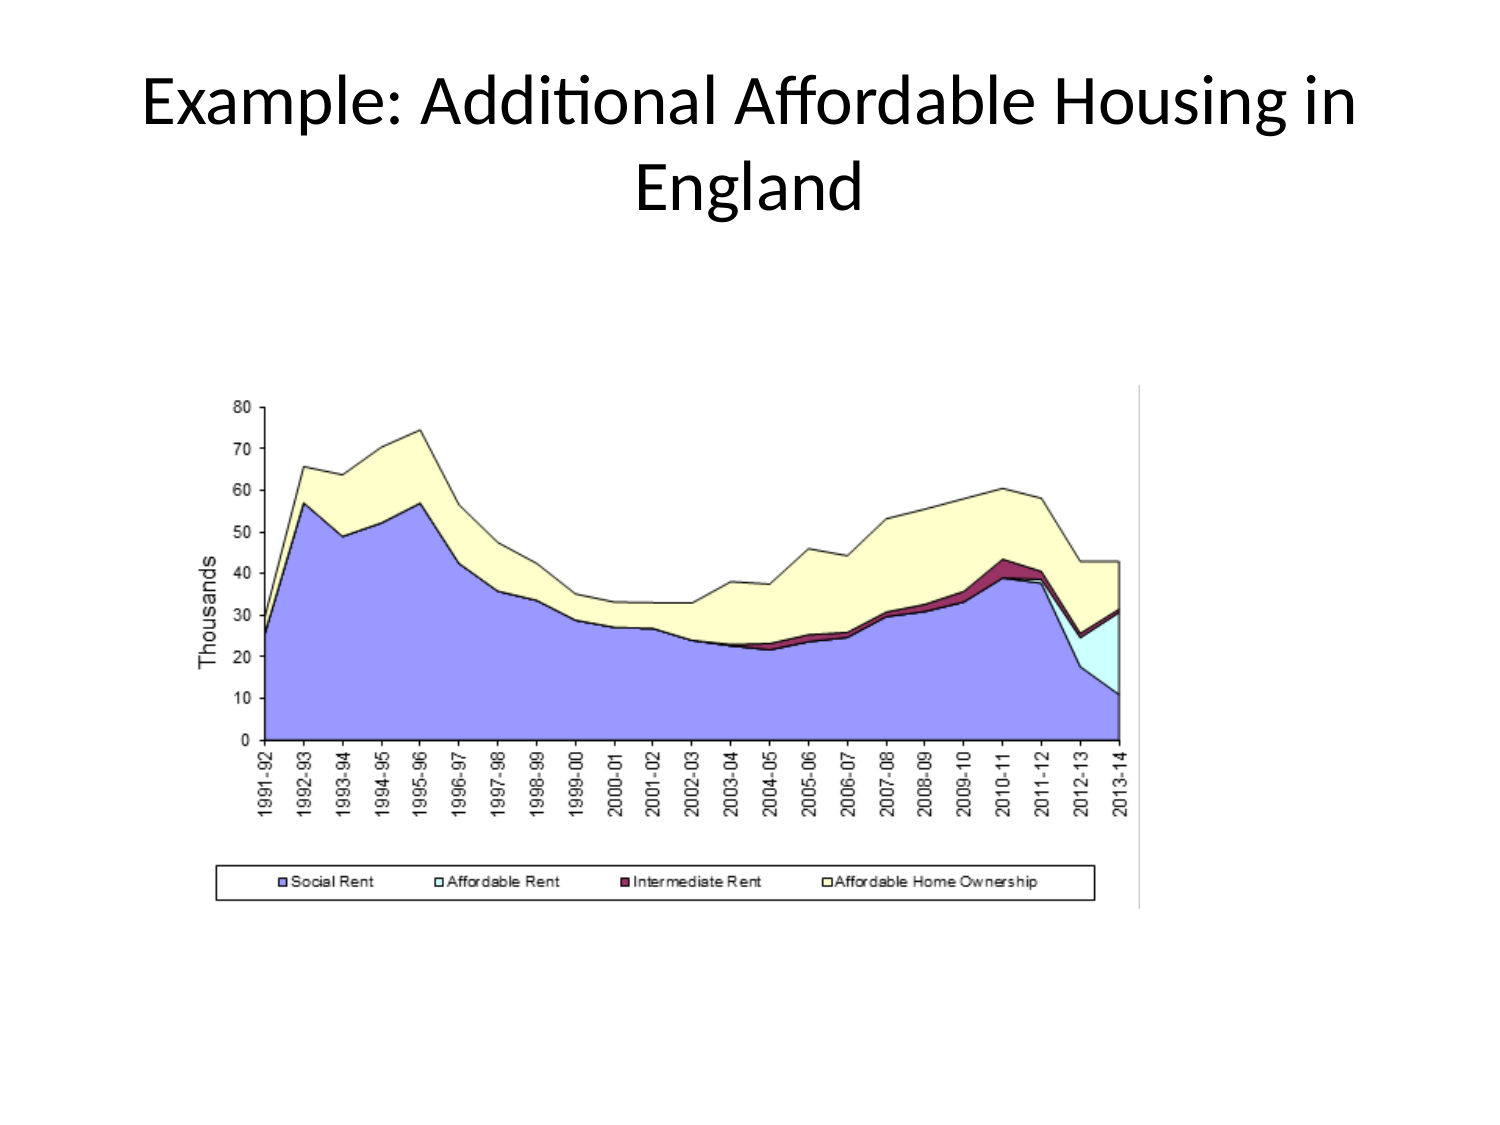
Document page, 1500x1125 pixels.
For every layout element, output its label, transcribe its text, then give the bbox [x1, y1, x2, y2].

title Example: Additional Affordable Housing in England [75, 45, 1425, 233]
picture [182, 385, 1142, 909]
